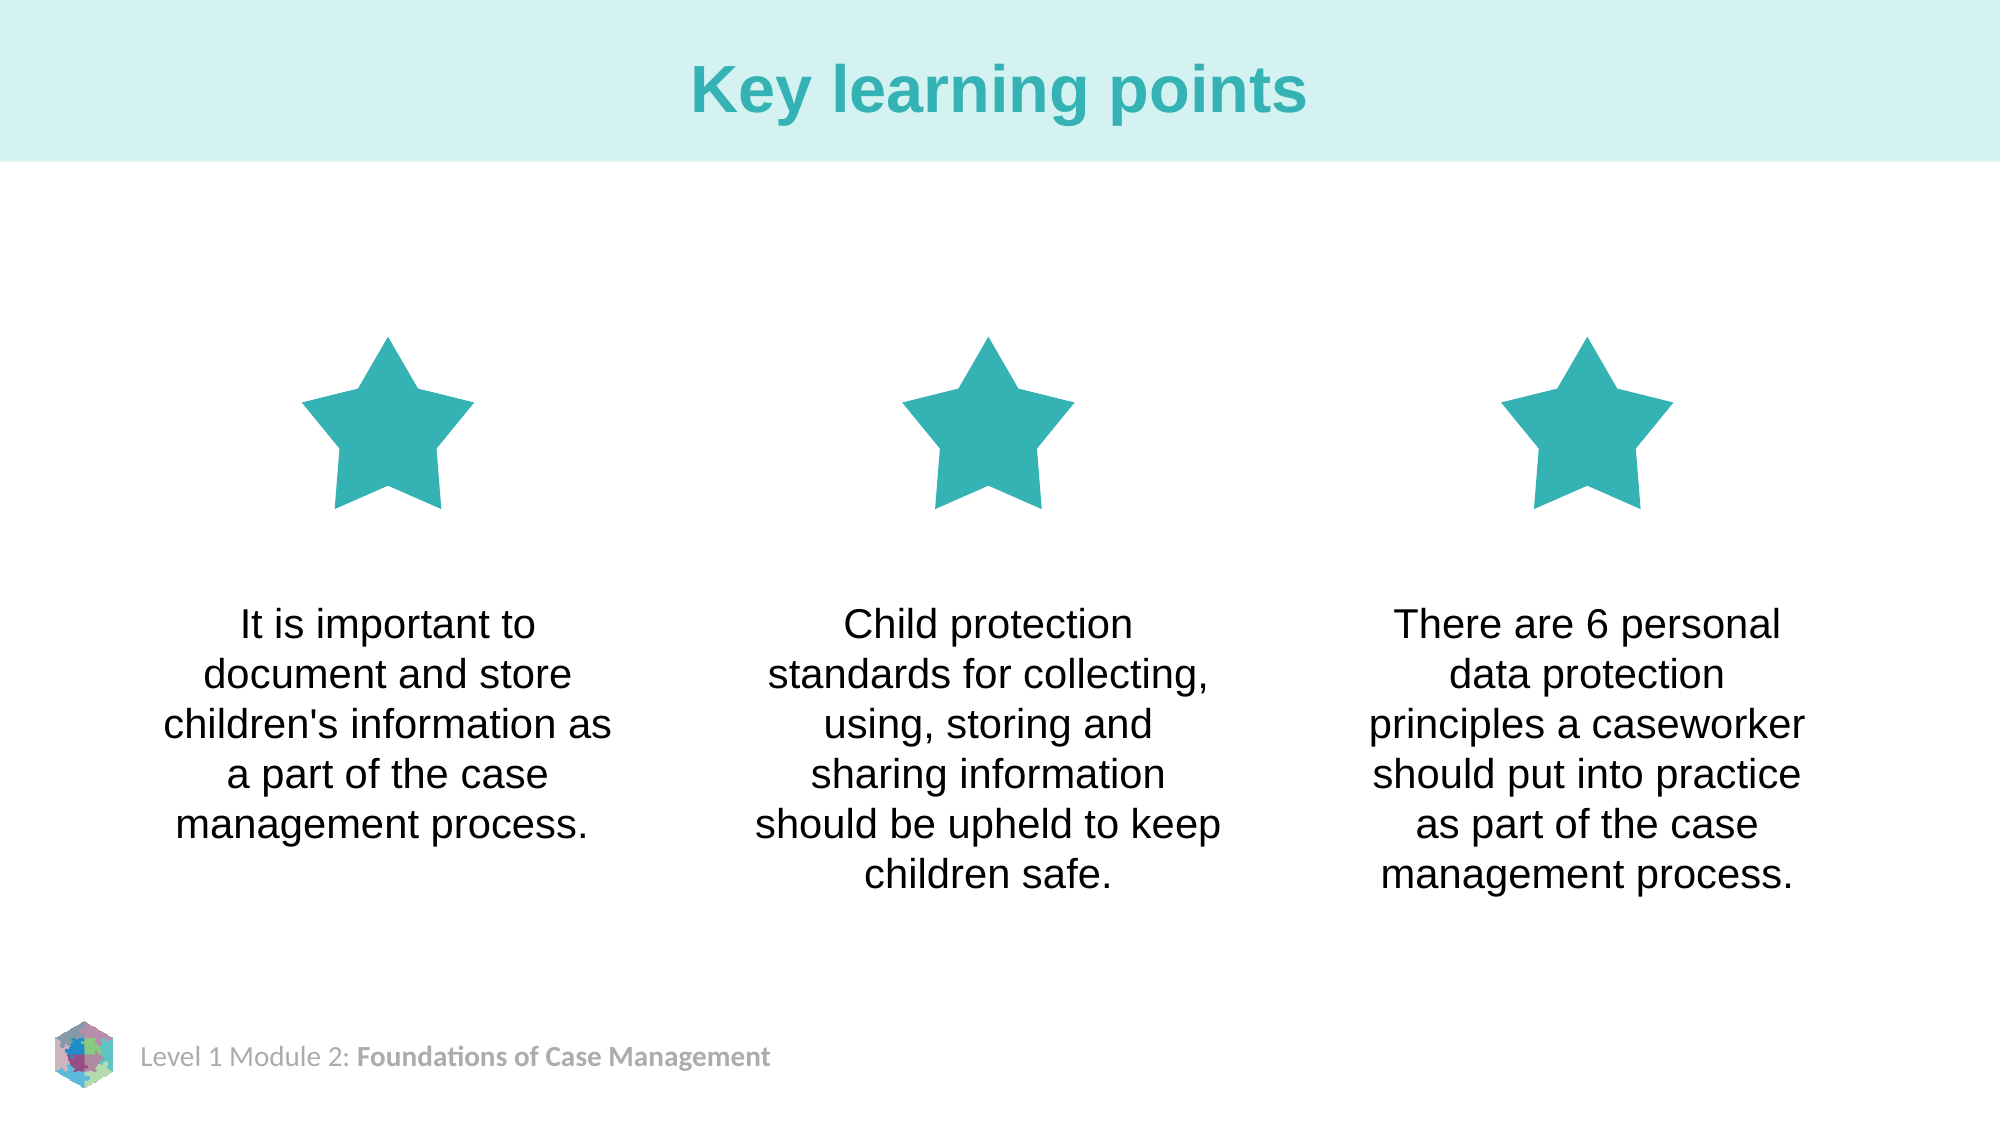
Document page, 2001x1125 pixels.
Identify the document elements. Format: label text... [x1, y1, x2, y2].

text_box [1499, 334, 1676, 511]
text_box Child protection standards for collecting, using, storing and sharing information should be upheld to keep children safe. [737, 589, 1239, 905]
text_box There are 6 personal data protection principles a caseworker should put into practice as part of the case management process. [1351, 589, 1824, 905]
text_box It is important to document and store children's information as a part of the case management process. [137, 589, 639, 855]
text_box [299, 334, 477, 511]
title Key learning points [137, 19, 1863, 163]
text_box [900, 334, 1077, 511]
picture [55, 1021, 113, 1088]
